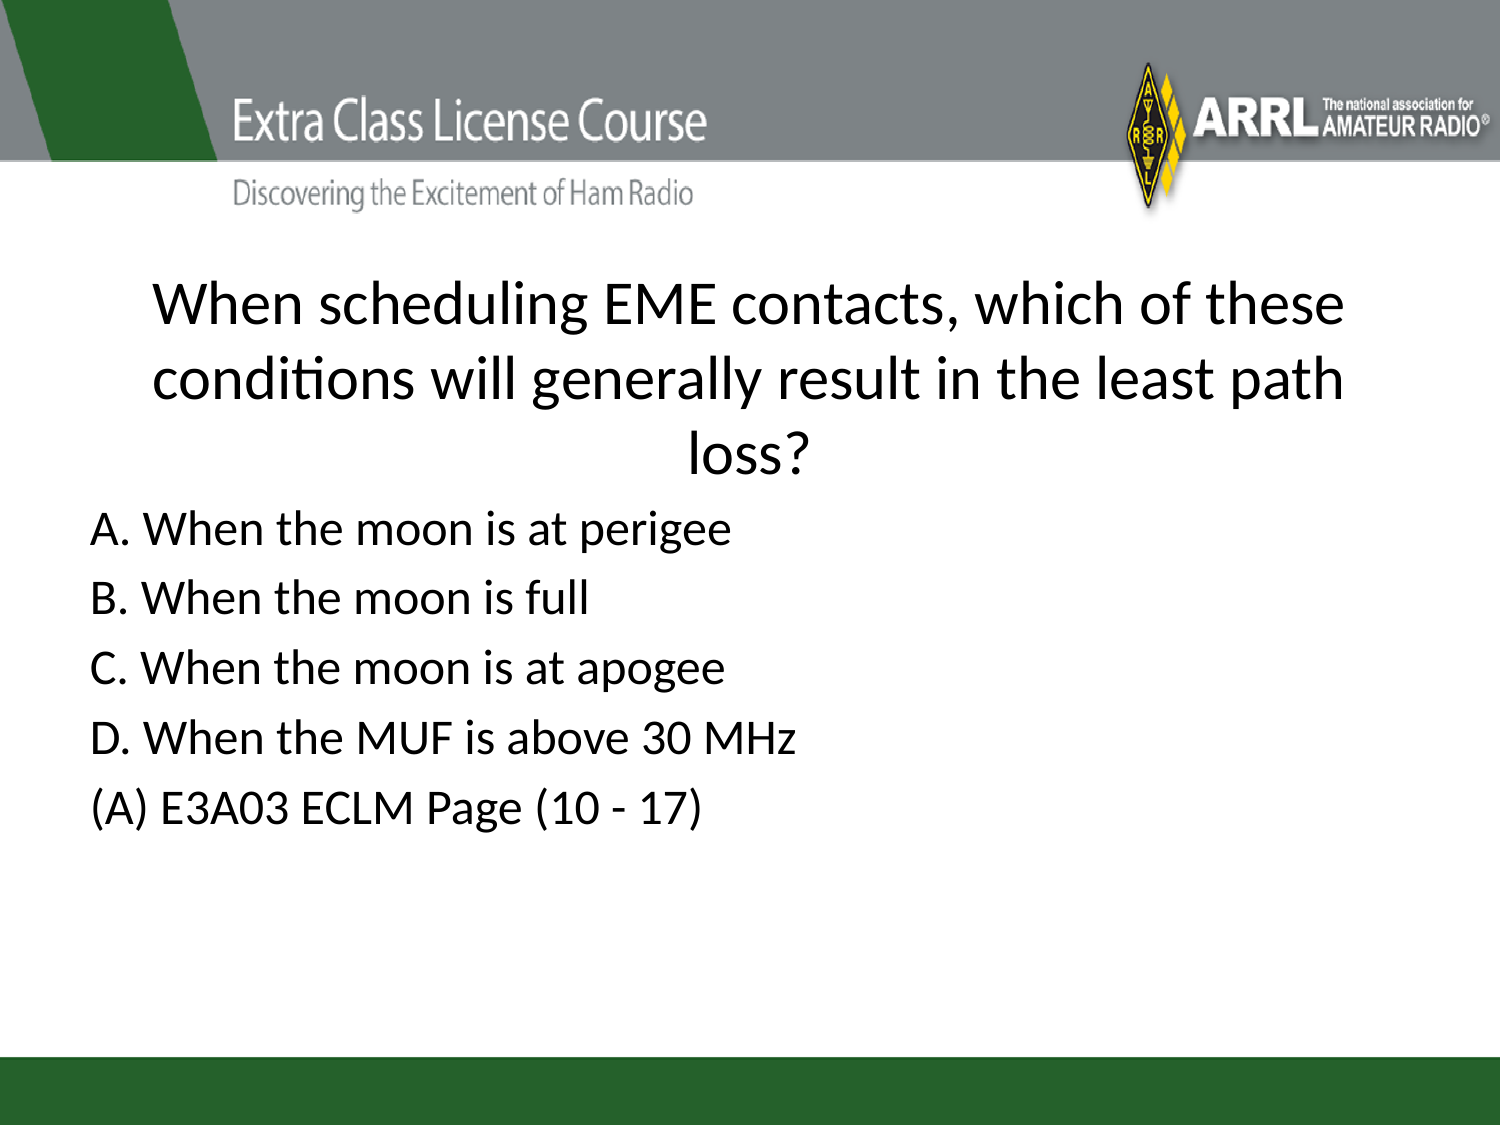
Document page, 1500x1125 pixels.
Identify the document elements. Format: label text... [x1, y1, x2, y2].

list A. When the moon is at perigee B. When the moon is full C. When the moon is at apogee D. When the MUF is above 30 MHz (A) E3A03 ECLM Page (10 - 17) [75, 487, 1425, 1005]
picture [0, 0, 1500, 1125]
title When scheduling EME contacts, which of these conditions will generally result in the least path loss? [75, 254, 1425, 435]
